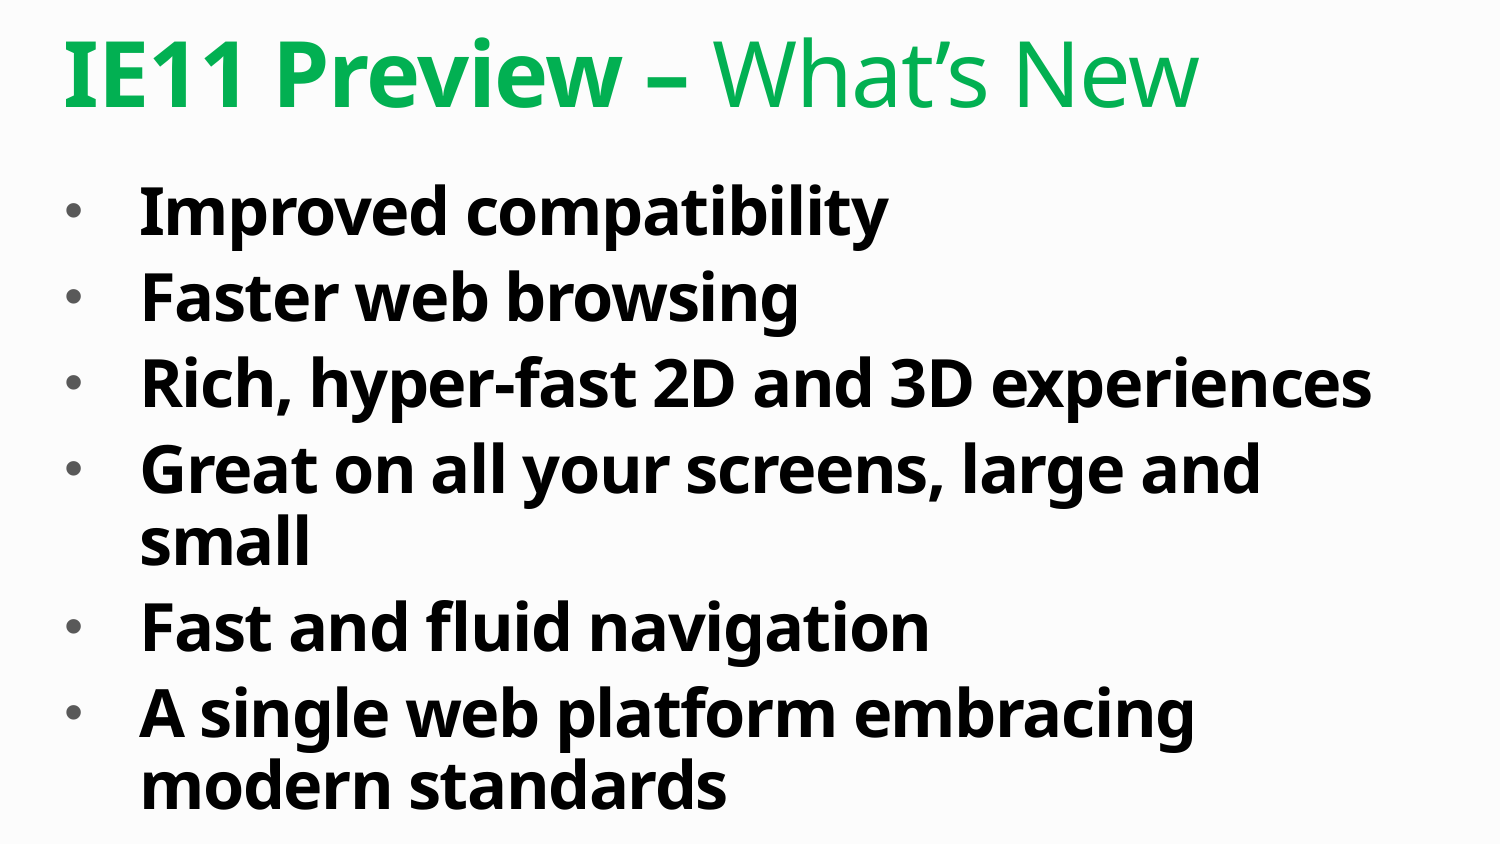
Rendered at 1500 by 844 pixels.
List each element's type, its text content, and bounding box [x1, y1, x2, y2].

title IE11 Preview – What’s New [63, 28, 1436, 84]
list Improved compatibility Faster web browsing Rich, hyper-fast 2D and 3D experiences Great on all your screens, large and small Fast and fluid navigation A single web platform embracing modern standards [63, 178, 1436, 761]
text_box [75, 671, 1450, 822]
text_box [31, 84, 1469, 279]
